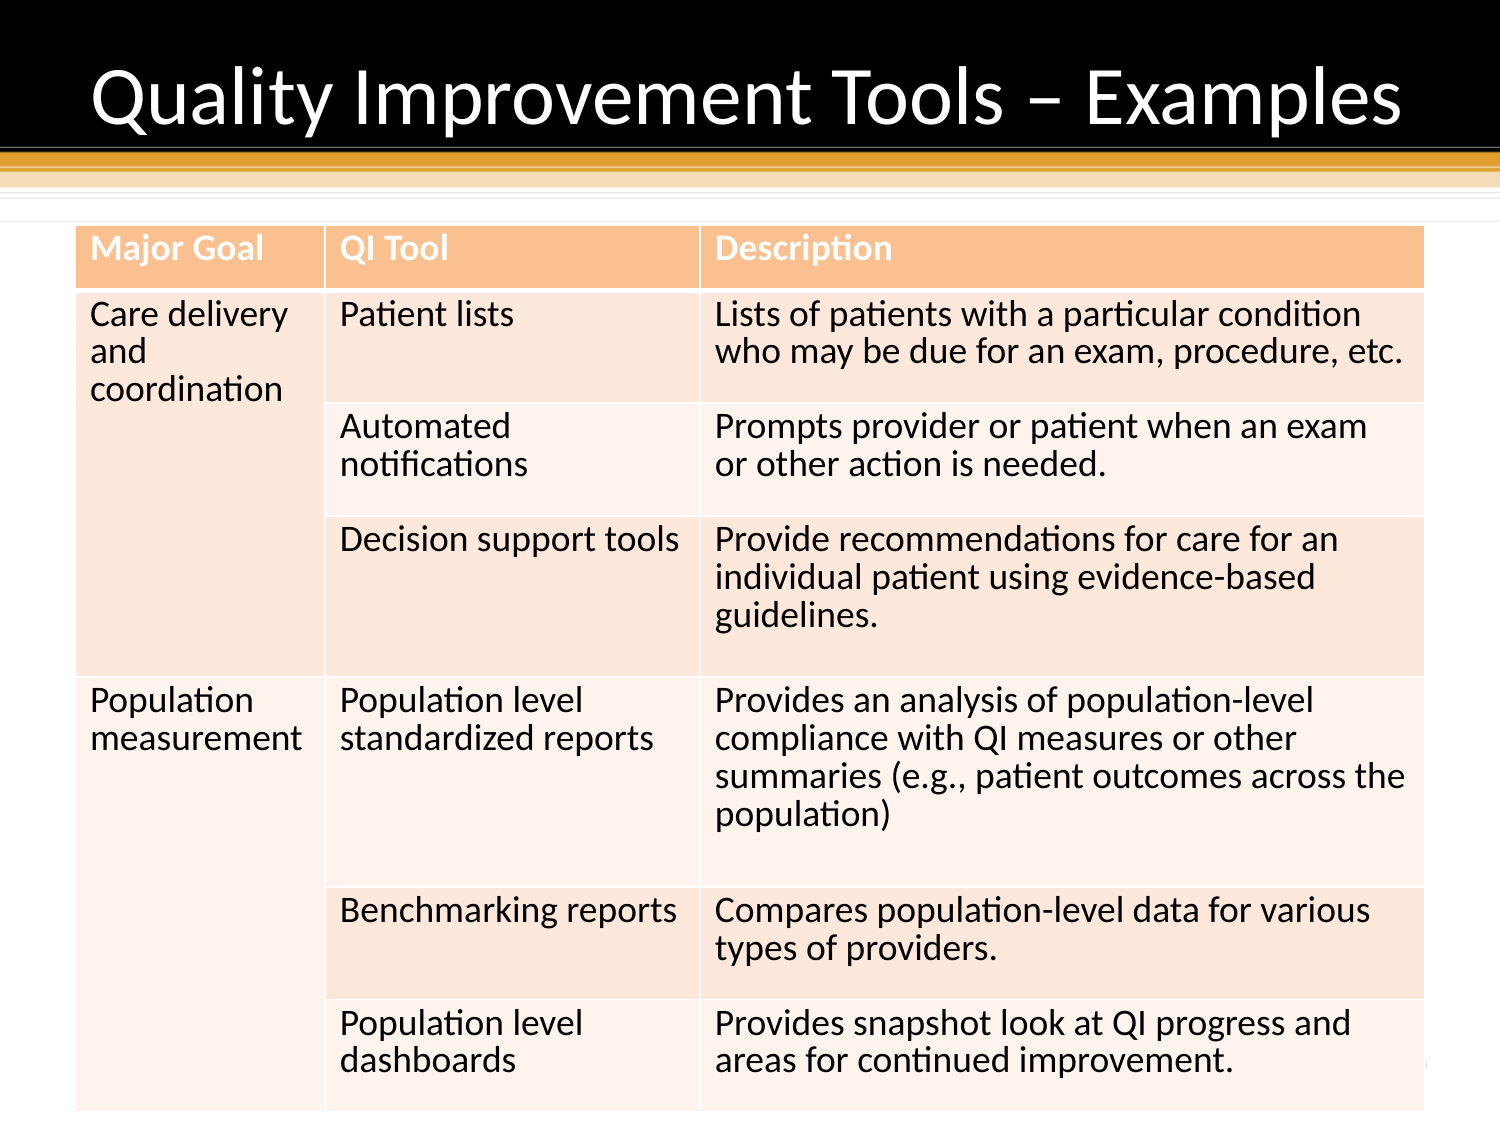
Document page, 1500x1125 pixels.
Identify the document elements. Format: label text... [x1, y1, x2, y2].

table_cell Decision support tools [326, 517, 699, 676]
table_cell Provides snapshot look at QI progress and areas for continued improvement. [701, 1000, 1424, 1111]
table_header Description [701, 226, 1424, 288]
table_cell Automated notifications [326, 404, 699, 515]
table_cell Prompts provider or patient when an exam or other action is needed. [701, 404, 1424, 515]
table_cell Provide recommendations for care for an individual patient using evidence-based guidelines. [701, 517, 1424, 676]
table_cell Population measurement [76, 678, 324, 1111]
table_cell Patient lists [326, 293, 699, 402]
table_cell Care delivery and coordination [76, 293, 324, 676]
table_cell Provides an analysis of population-level compliance with QI measures or other summaries (e.g., patient outcomes across the population) [701, 678, 1424, 886]
title Quality Improvement Tools – Examples [75, 45, 1425, 163]
table_header Major Goal [76, 226, 324, 288]
table_cell Lists of patients with a particular condition who may be due for an exam, procedure, etc. [701, 293, 1424, 402]
table_cell Benchmarking reports [326, 888, 699, 999]
table_header QI Tool [326, 226, 699, 288]
table_cell Population level standardized reports [326, 678, 699, 886]
table_cell Population level dashboards [326, 1000, 699, 1111]
table_cell Compares population-level data for various types of providers. [701, 888, 1424, 999]
picture [0, 0, 1500, 223]
